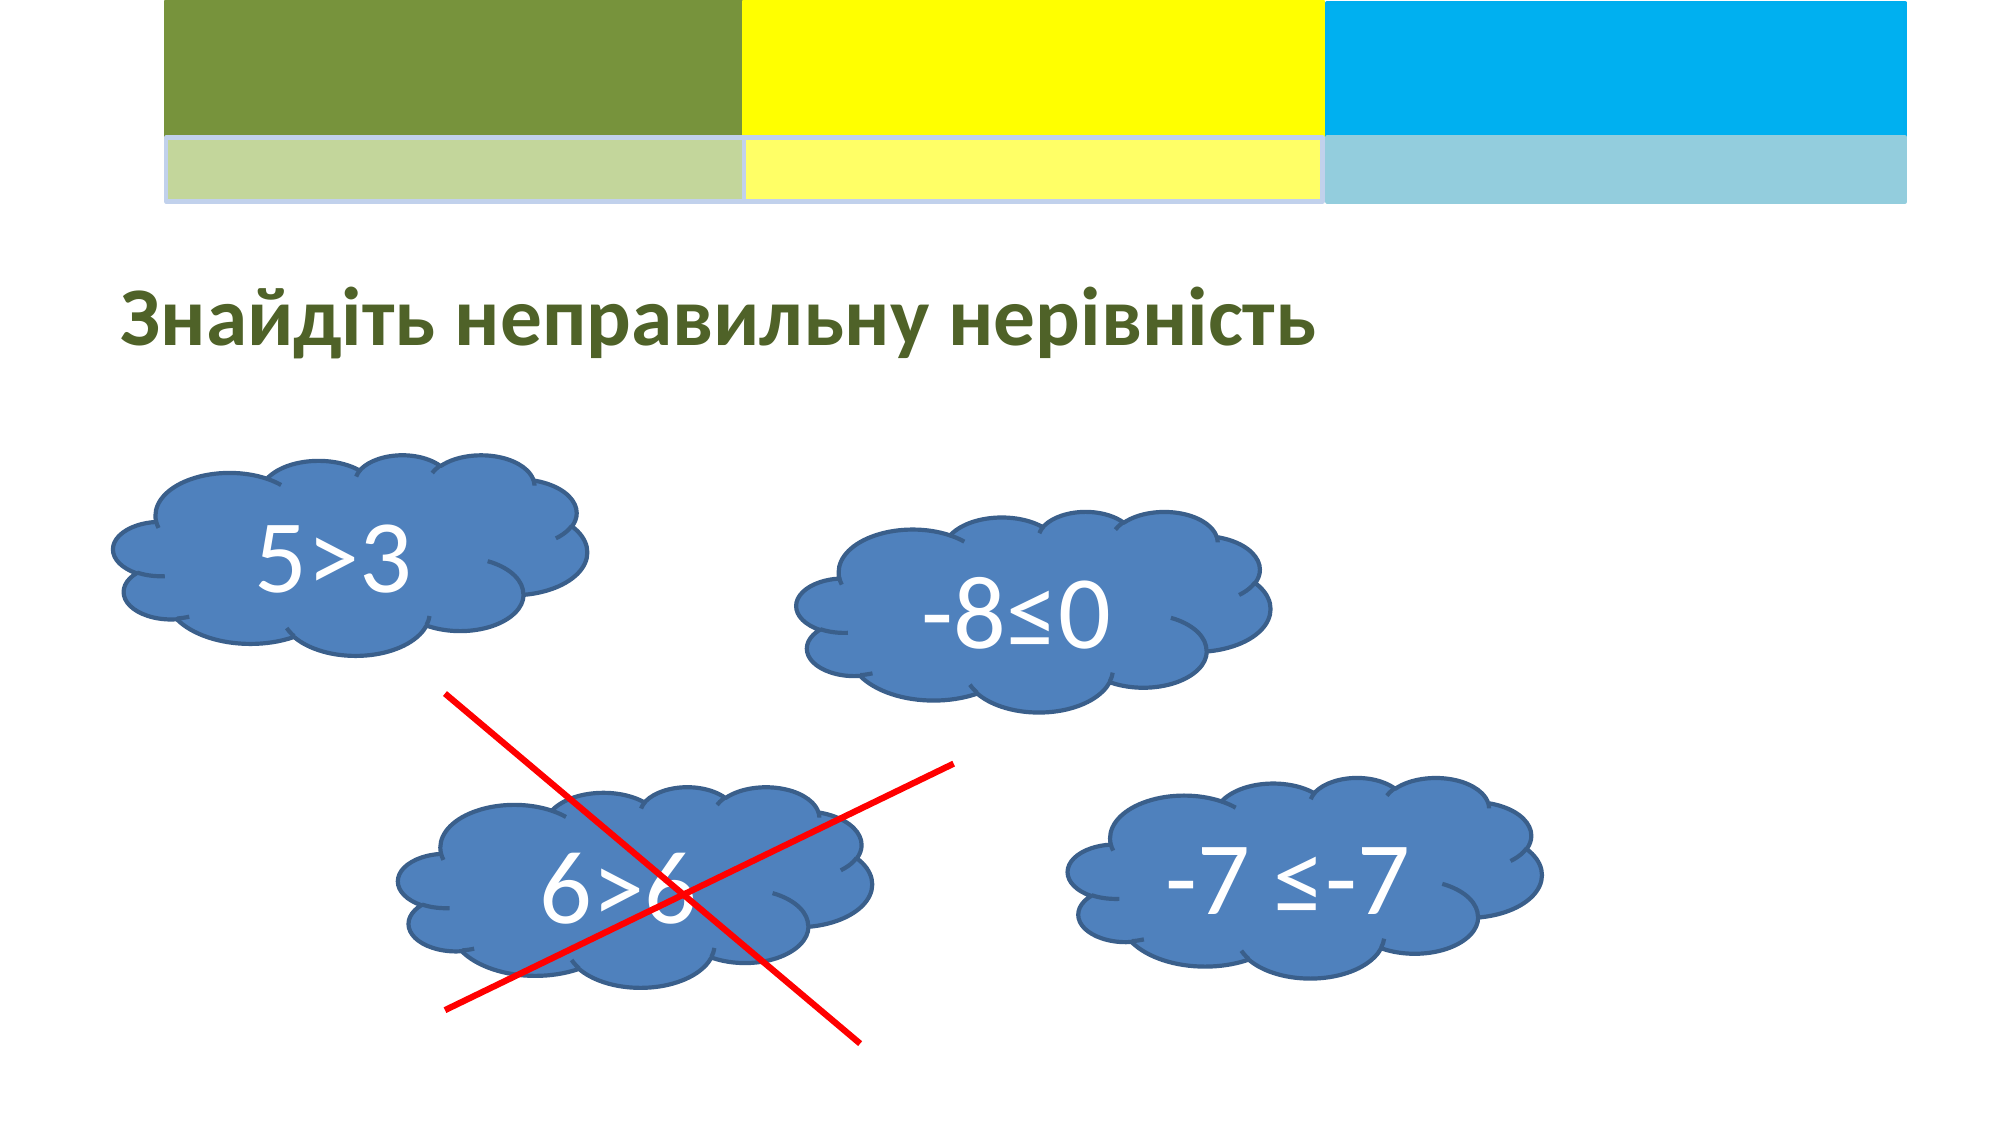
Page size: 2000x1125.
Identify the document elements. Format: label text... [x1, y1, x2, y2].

text_box -8≤0 [794, 509, 1273, 715]
text_box [164, 135, 742, 204]
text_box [865, 763, 954, 1011]
text_box 5>3 [110, 453, 590, 659]
text_box -7 ≤-7 [1065, 775, 1545, 981]
text_box [1325, 1, 1907, 135]
text_box [1325, 135, 1907, 204]
text_box [164, 0, 742, 135]
text_box Знайдіть неправильну нерівність [106, 254, 1333, 445]
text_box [444, 693, 861, 1044]
text_box 6>6 [395, 852, 438, 952]
text_box [742, 135, 1325, 204]
text_box [742, 0, 1325, 135]
